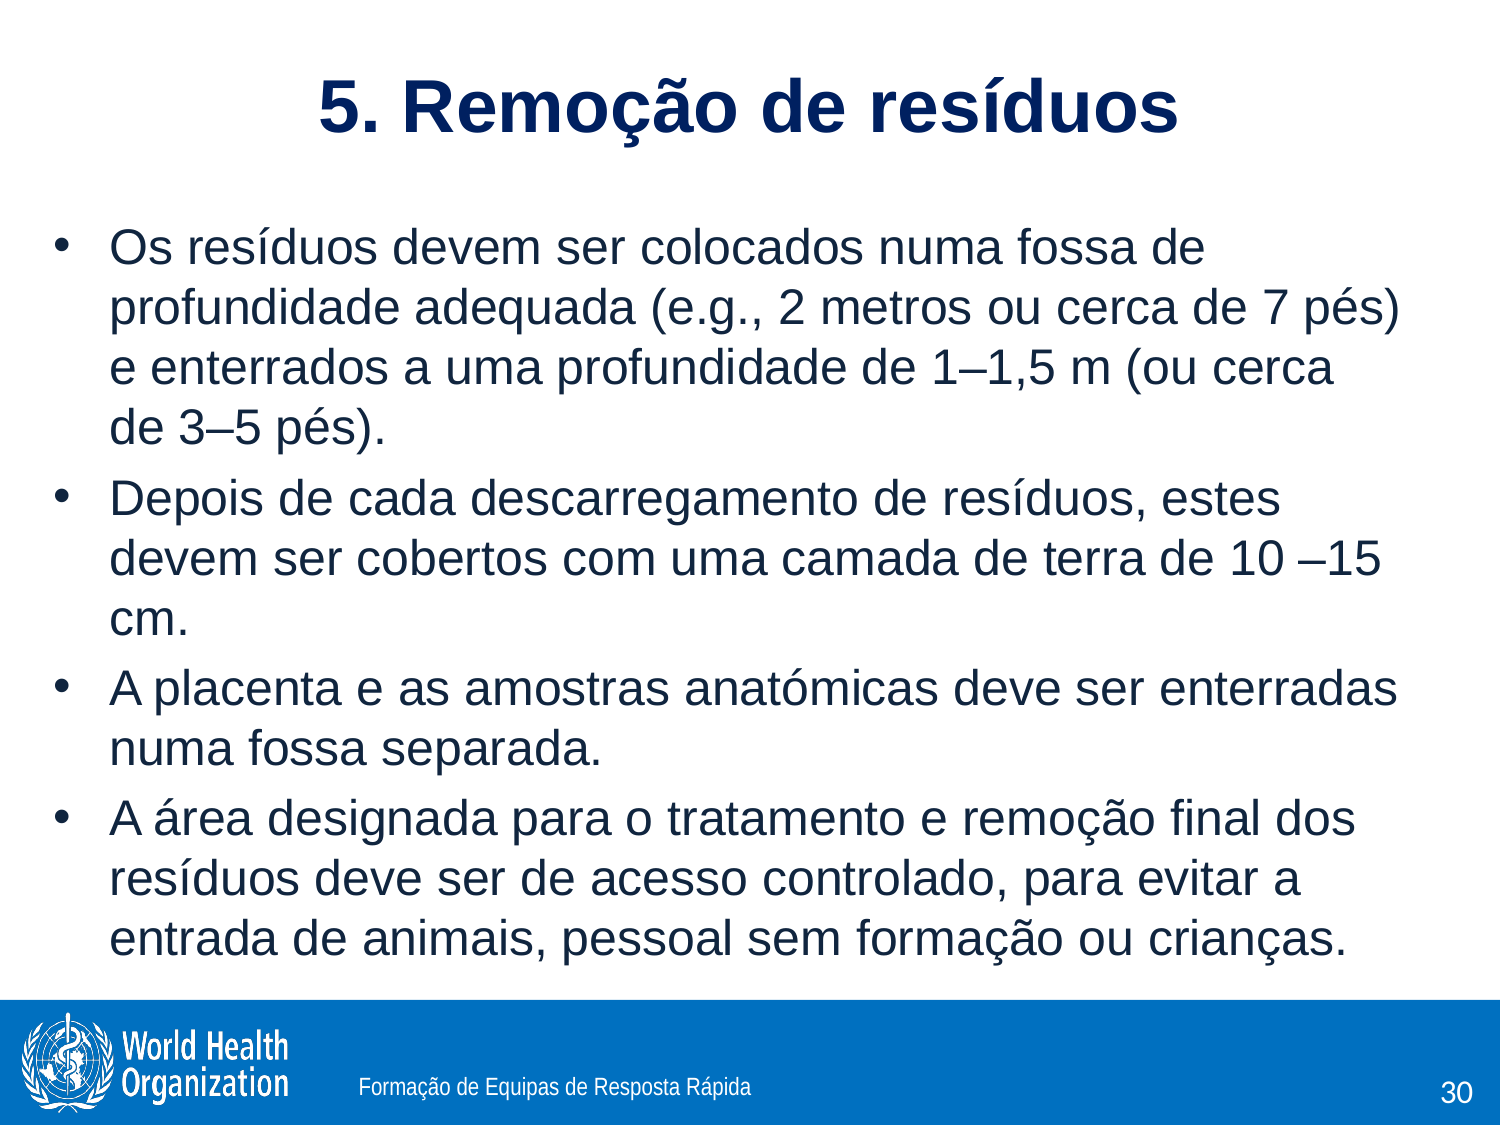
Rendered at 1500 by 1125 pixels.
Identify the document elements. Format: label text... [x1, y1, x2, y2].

title 5. Remoção de resíduos [0, 45, 1500, 161]
picture [21, 1012, 288, 1113]
list Os resíduos devem ser colocados numa fossa de profundidade adequada (e.g., 2 metros ou cerca de 7 pés) e enterrados a uma profundidade de 1–1,5 m (ou cerca de 3–5 pés). Depois de cada descarregamento de resíduos, estes devem ser cobertos com uma camada de terra de 10 –15 cm. A placenta e as amostras anatómicas deve ser enterradas numa fossa separada. A área designada para o tratamento e remoção final dos resíduos deve ser de acesso controlado, para evitar a entrada de animais, pessoal sem formação ou crianças. [53, 214, 1404, 1024]
